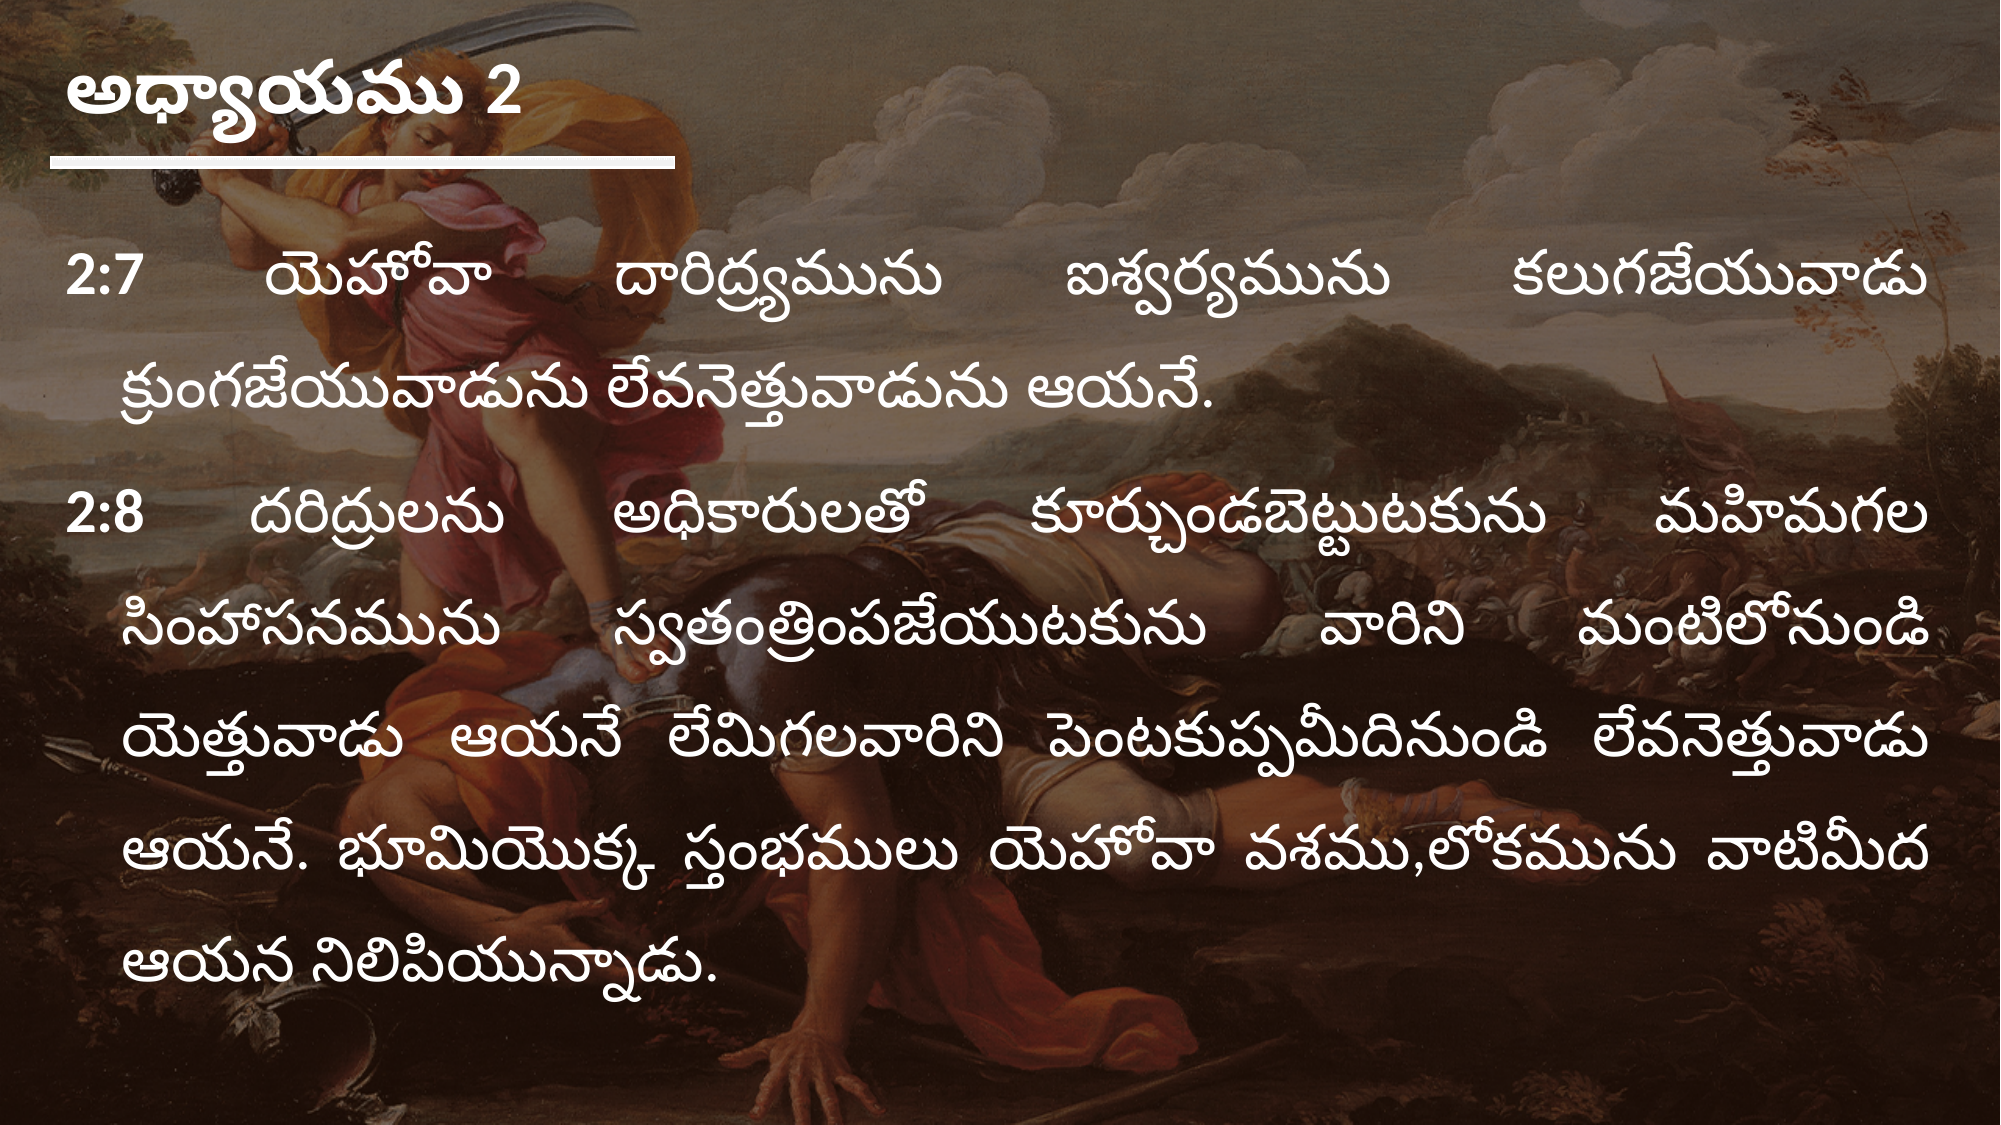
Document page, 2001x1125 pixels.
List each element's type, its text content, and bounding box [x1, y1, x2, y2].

picture [0, 0, 2000, 1125]
list 2:7 యెహోవా దారిద్ర్యమును ఐశ్వర్యమును కలుగజేయువాడు క్రుంగజేయువాడును లేవనెత్తువాడును ఆయనే. 2:8 దరిద్రులను అధికారులతో కూర్చుండబెట్టుటకును మహిమగల సింహాసనమును స్వతంత్రింపజేయుటకును వారిని మంటిలోనుండి యెత్తువాడు ఆయనే లేమిగలవారిని పెంటకుప్పమీదినుండి లేవనెత్తువాడు ఆయనే. భూమియొక్క స్తంభములు యెహోవా వశము,లోకమును వాటిమీద ఆయన నిలిపియున్నాడు. [50, 187, 1946, 1063]
title అధ్యాయము 2 [50, 0, 1925, 167]
